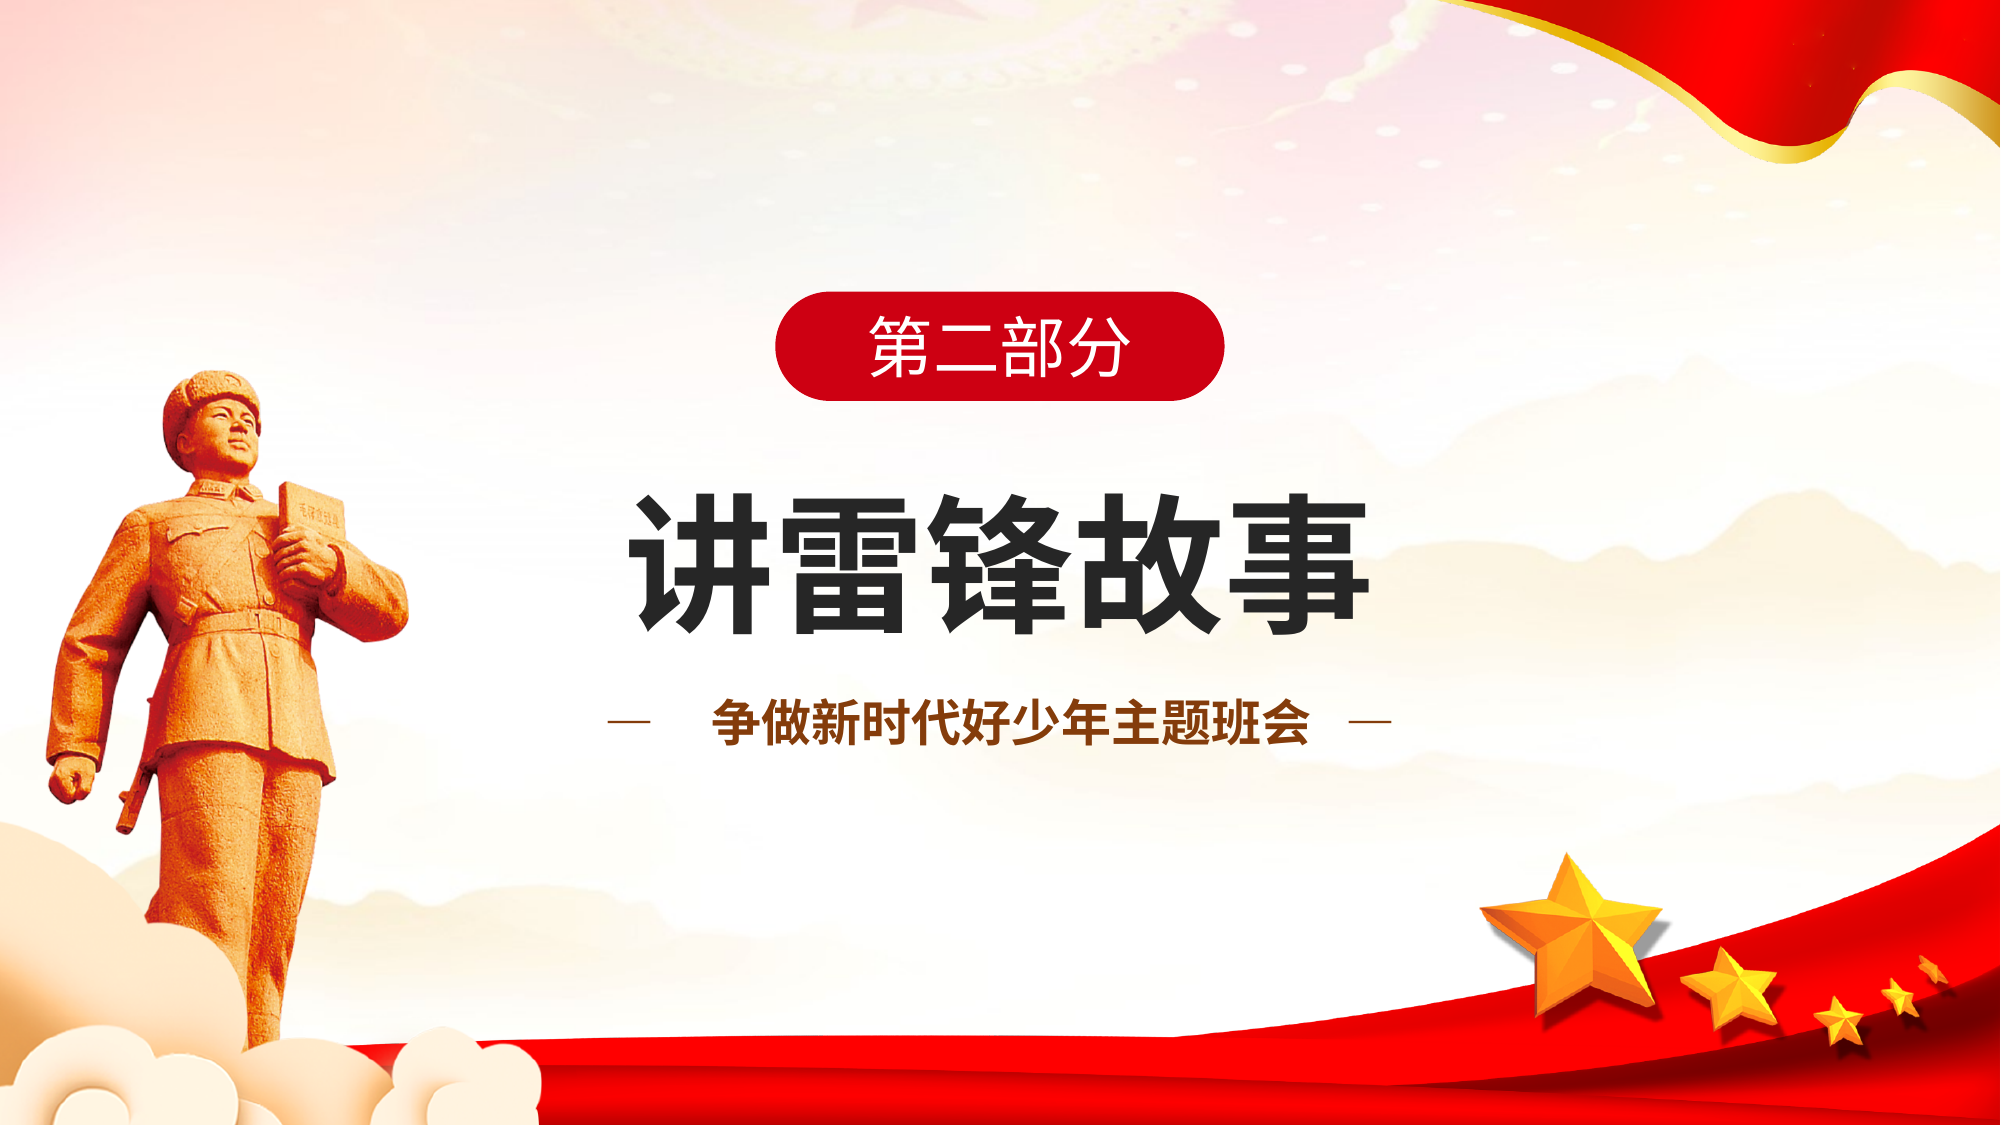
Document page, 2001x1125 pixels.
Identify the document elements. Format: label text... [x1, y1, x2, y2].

text_box — 争做新时代好少年主题班会 — [521, 684, 1720, 759]
picture [0, 0, 2001, 1125]
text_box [383, 291, 1617, 661]
